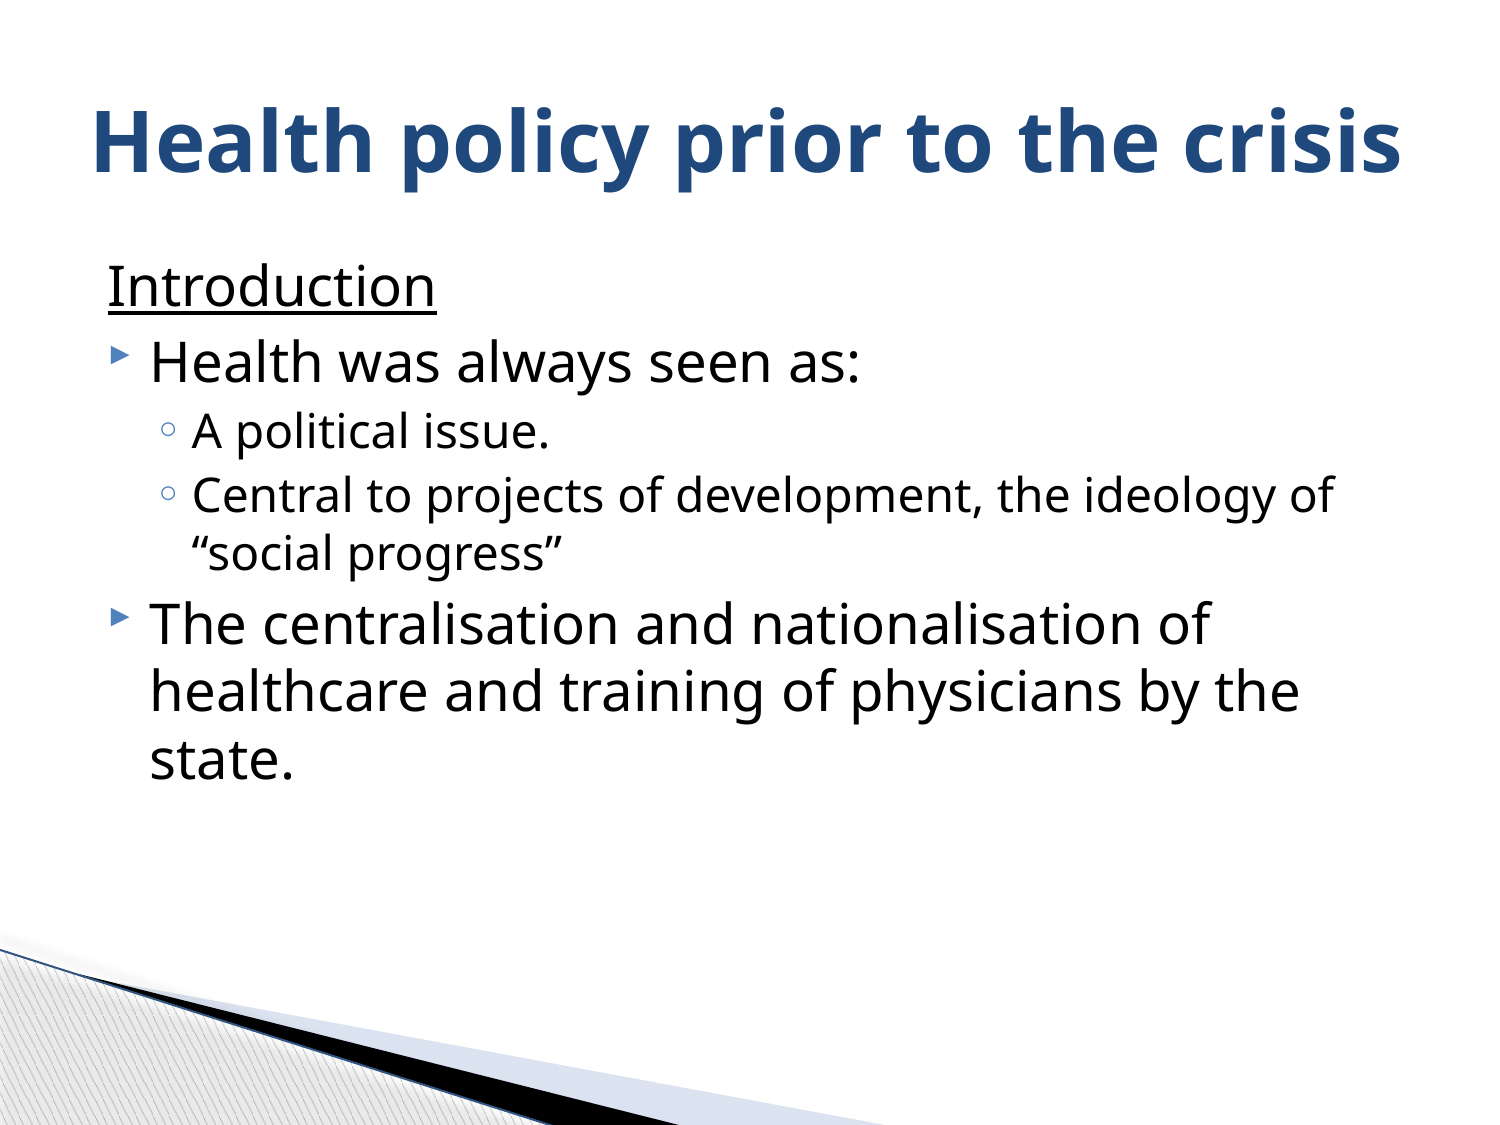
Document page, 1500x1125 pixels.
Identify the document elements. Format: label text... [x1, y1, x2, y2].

list Introduction Health was always seen as: A political issue. Central to projects of development, the ideology of “social progress” The centralisation and nationalisation of healthcare and training of physicians by the state. [75, 243, 1425, 986]
title Health policy prior to the crisis [75, 45, 1425, 233]
